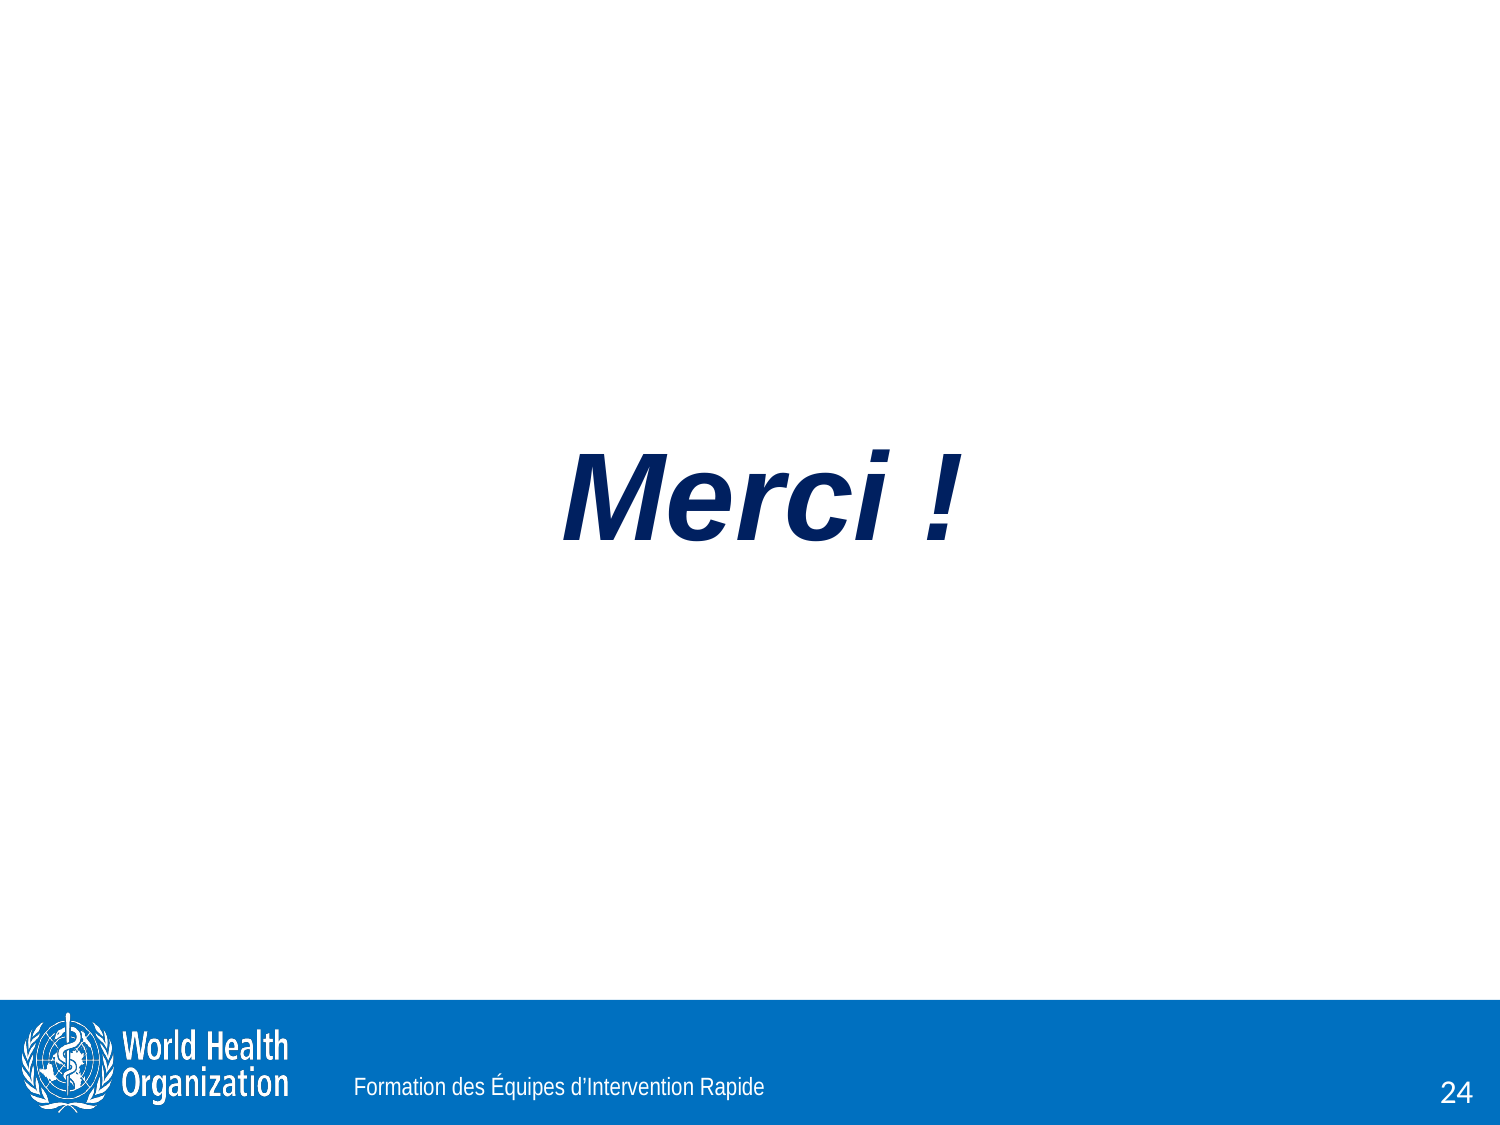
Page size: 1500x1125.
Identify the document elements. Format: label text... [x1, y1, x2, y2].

picture [21, 1012, 288, 1113]
title Merci ! [88, 397, 1439, 585]
